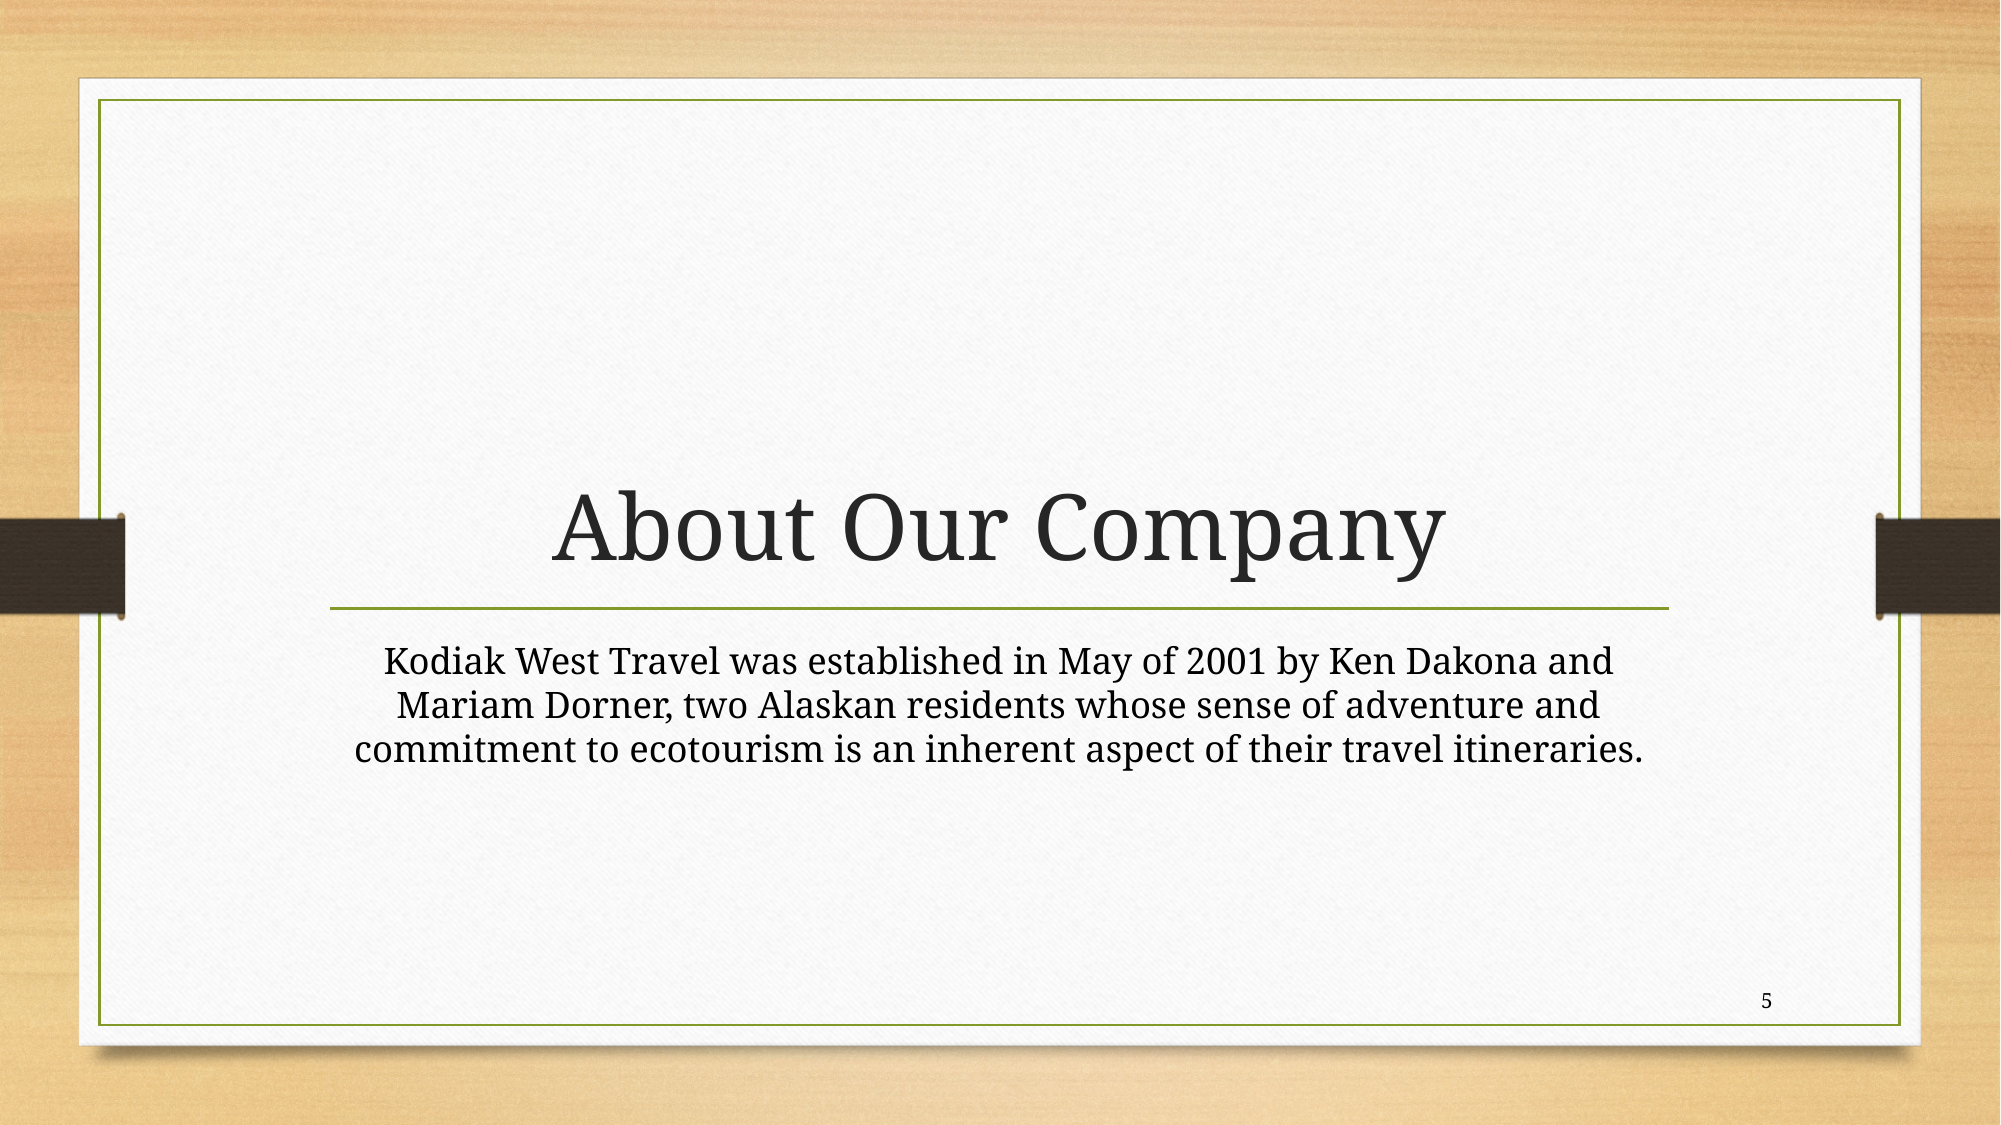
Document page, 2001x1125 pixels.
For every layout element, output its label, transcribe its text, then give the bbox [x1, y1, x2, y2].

list Kodiak West Travel was established in May of 2001 by Ken Dakona and Mariam Dorner, two Alaskan residents whose sense of adventure and commitment to ecotourism is an inherent aspect of their travel itineraries. [330, 630, 1669, 788]
title About Our Company [330, 287, 1669, 587]
slide_number 5 [1698, 979, 1788, 1025]
picture [0, 0, 2001, 1125]
